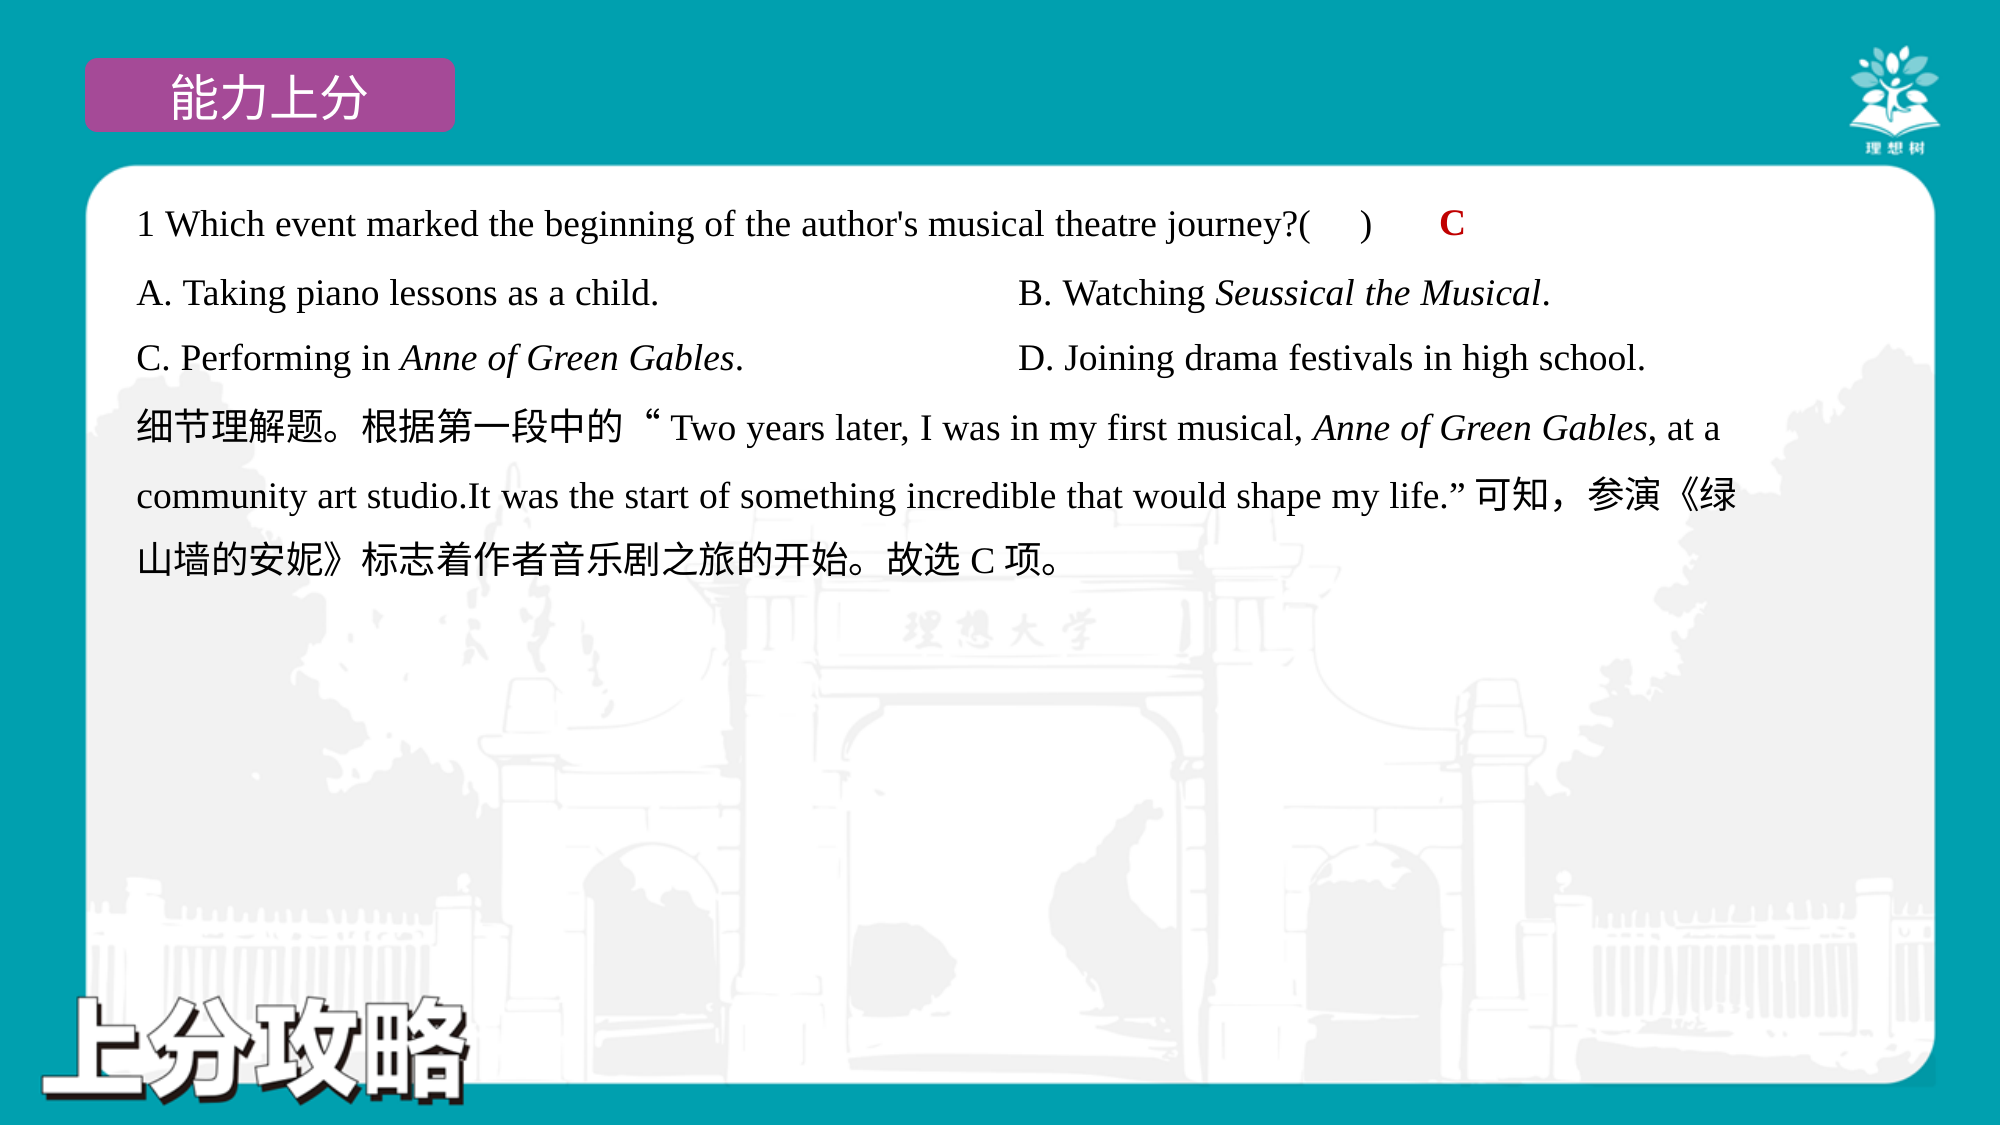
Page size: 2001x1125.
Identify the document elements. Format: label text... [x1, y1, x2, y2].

text_box A. Taking piano lessons as a child. B. Watching Seussical the Musical. C. Performing in Anne of Green Gables. D. Joining drama festivals in high school. [136, 244, 1865, 371]
picture [0, 0, 2000, 1125]
text_box 细节理解题。根据第一段中的“Two years later, I was in my first musical, Anne of Green Gables, at a community art studio.It was the start of something incredible that would shape my life.”可知，参演《绿 山墙的安妮》标志着作者音乐剧之旅的开始。故选C项。 [136, 379, 1865, 575]
text_box C [1425, 176, 1480, 236]
text_box 1 Which event marked the beginning of the author's musical theatre journey?( ) [136, 176, 1865, 237]
